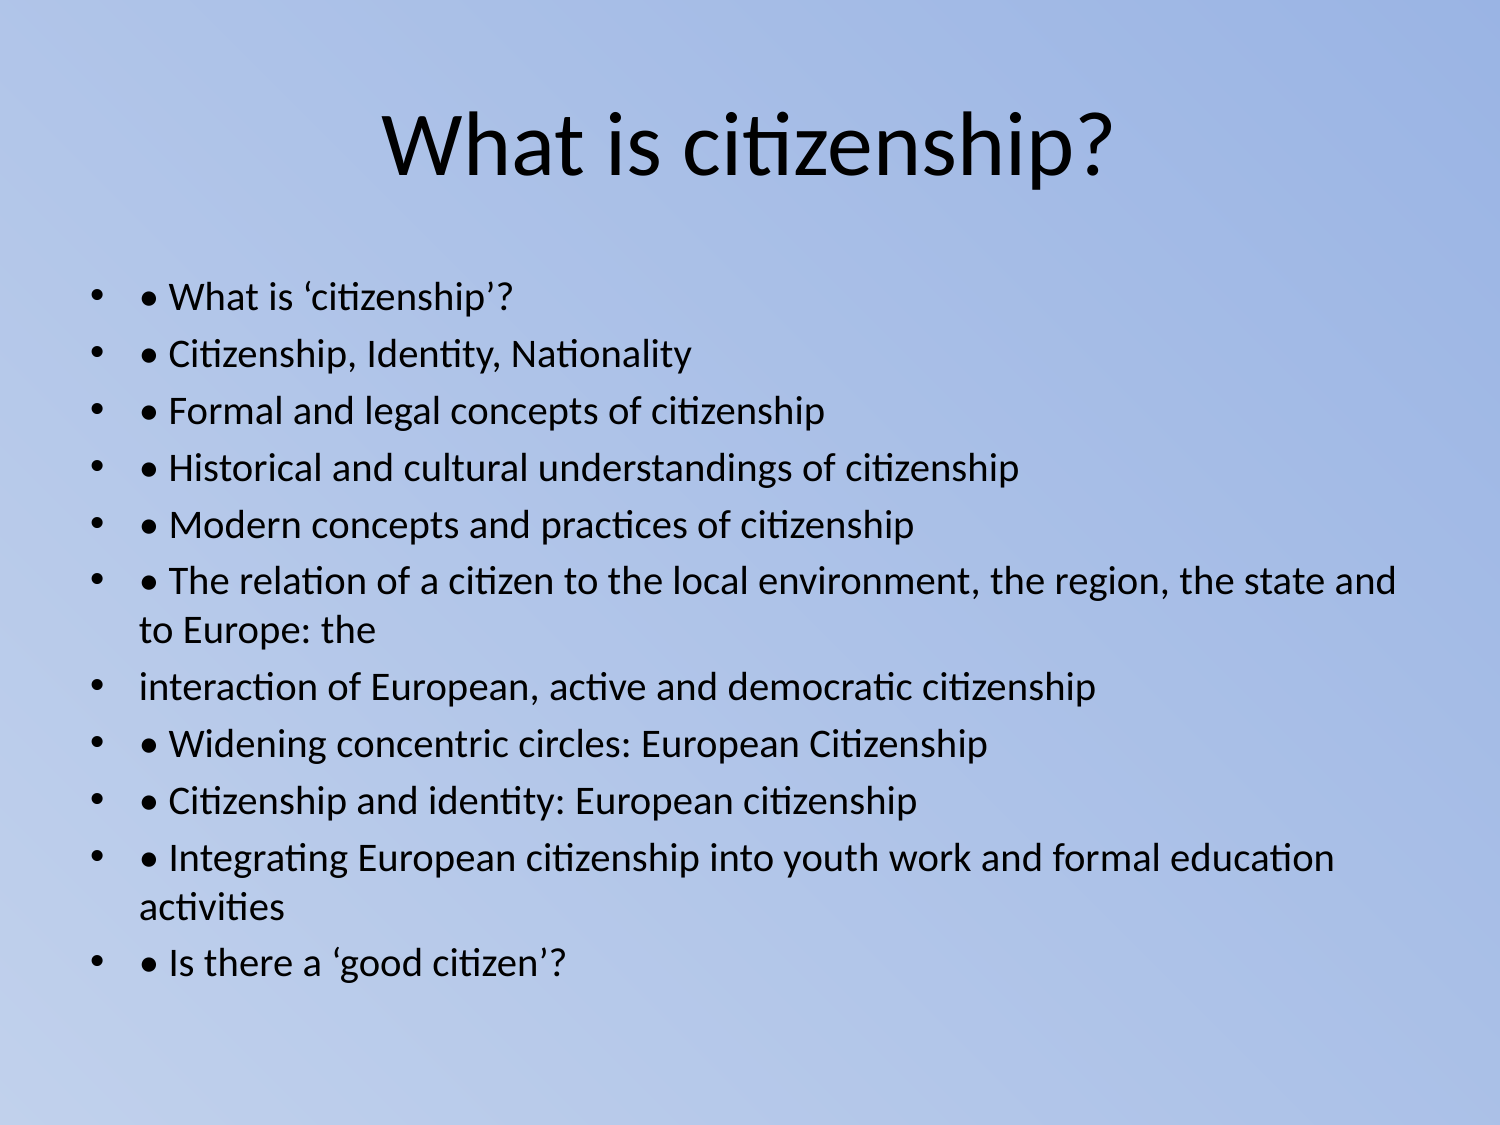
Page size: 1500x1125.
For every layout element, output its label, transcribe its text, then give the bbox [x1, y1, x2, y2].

list • What is ‘citizenship’? • Citizenship, Identity, Nationality • Formal and legal concepts of citizenship • Historical and cultural understandings of citizenship • Modern concepts and practices of citizenship • The relation of a citizen to the local environment, the region, the state and to Europe: the interaction of European, active and democratic citizenship • Widening concentric circles: European Citizenship • Citizenship and identity: European citizenship • Integrating European citizenship into youth work and formal education activities • Is there a ‘good citizen’? [75, 262, 1425, 1005]
title What is citizenship? [75, 45, 1425, 233]
